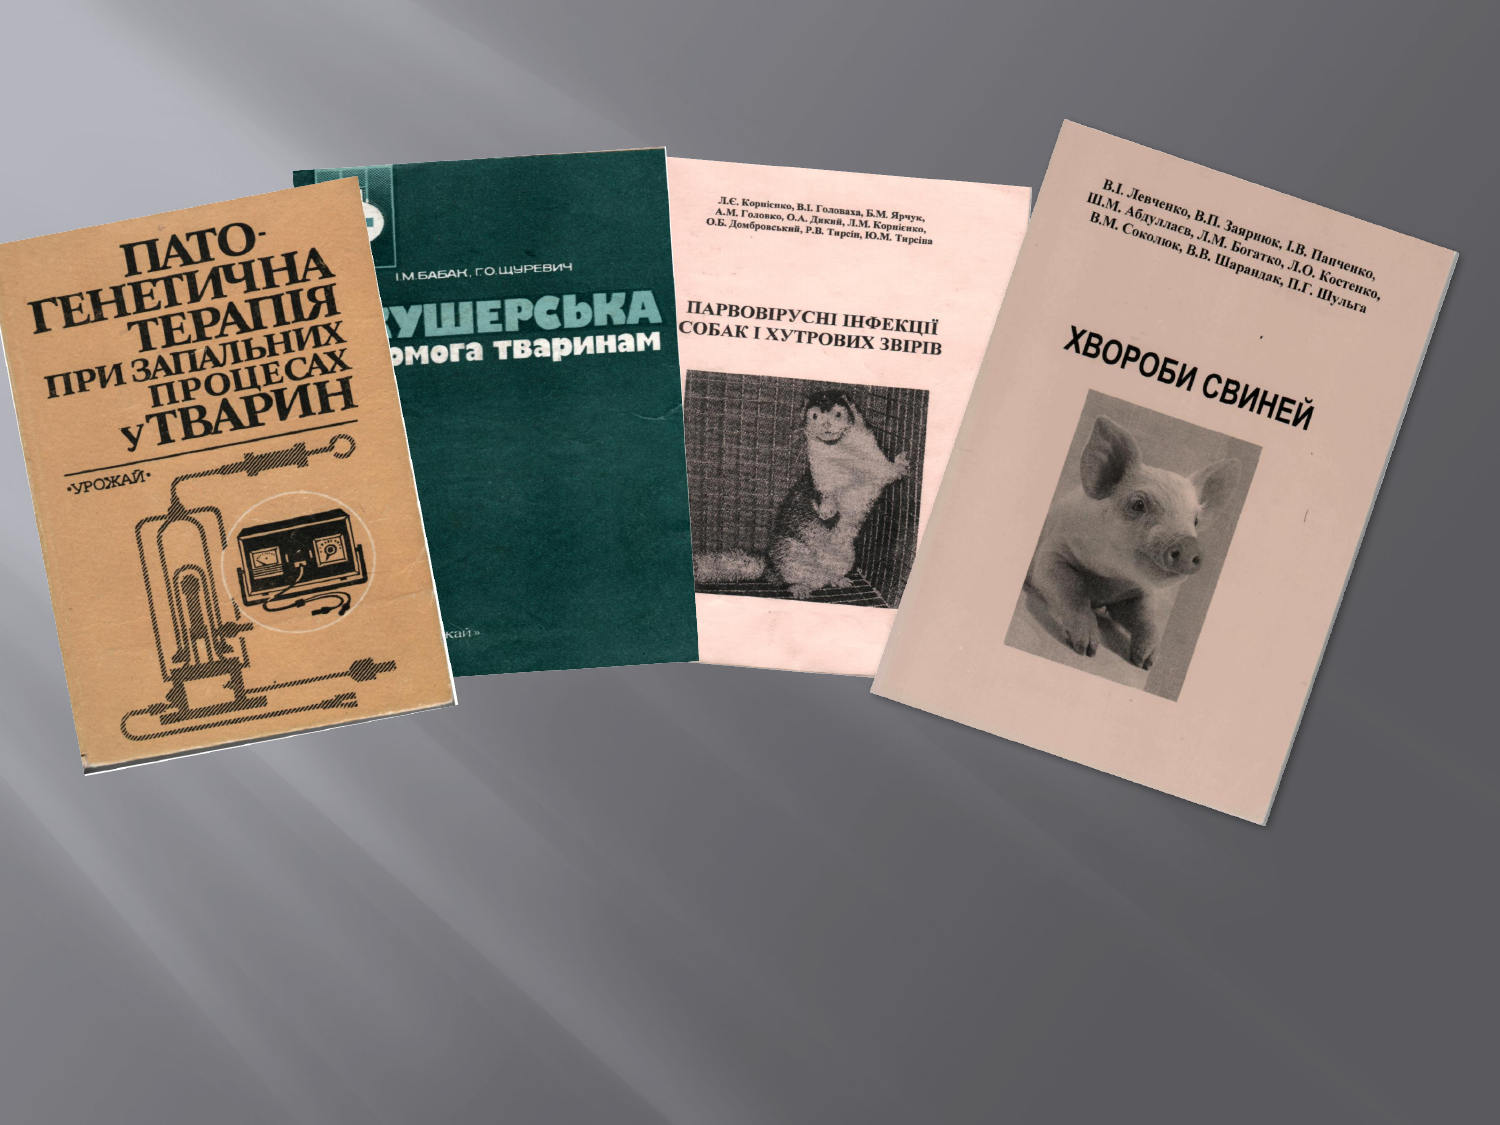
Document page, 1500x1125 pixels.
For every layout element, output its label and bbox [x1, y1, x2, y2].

picture [0, 120, 1459, 825]
